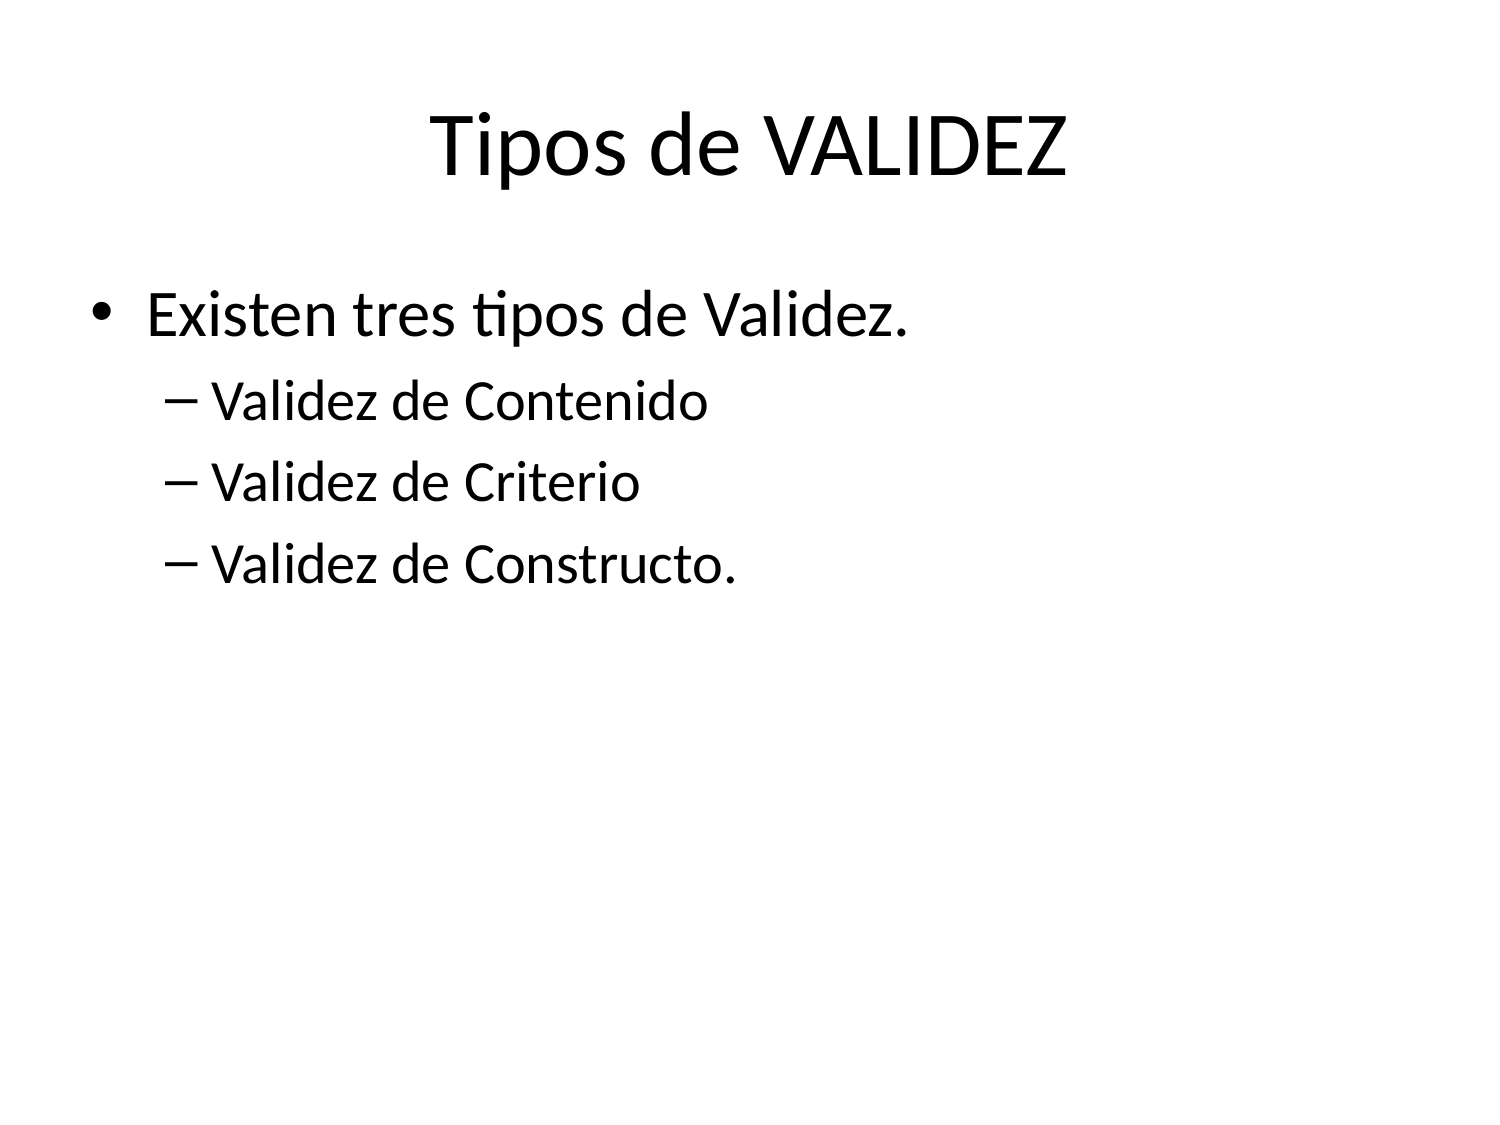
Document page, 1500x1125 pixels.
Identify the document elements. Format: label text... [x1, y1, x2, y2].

list Existen tres tipos de Validez. Validez de Contenido Validez de Criterio Validez de Constructo. [75, 262, 1425, 1005]
title Tipos de VALIDEZ [75, 45, 1425, 233]
